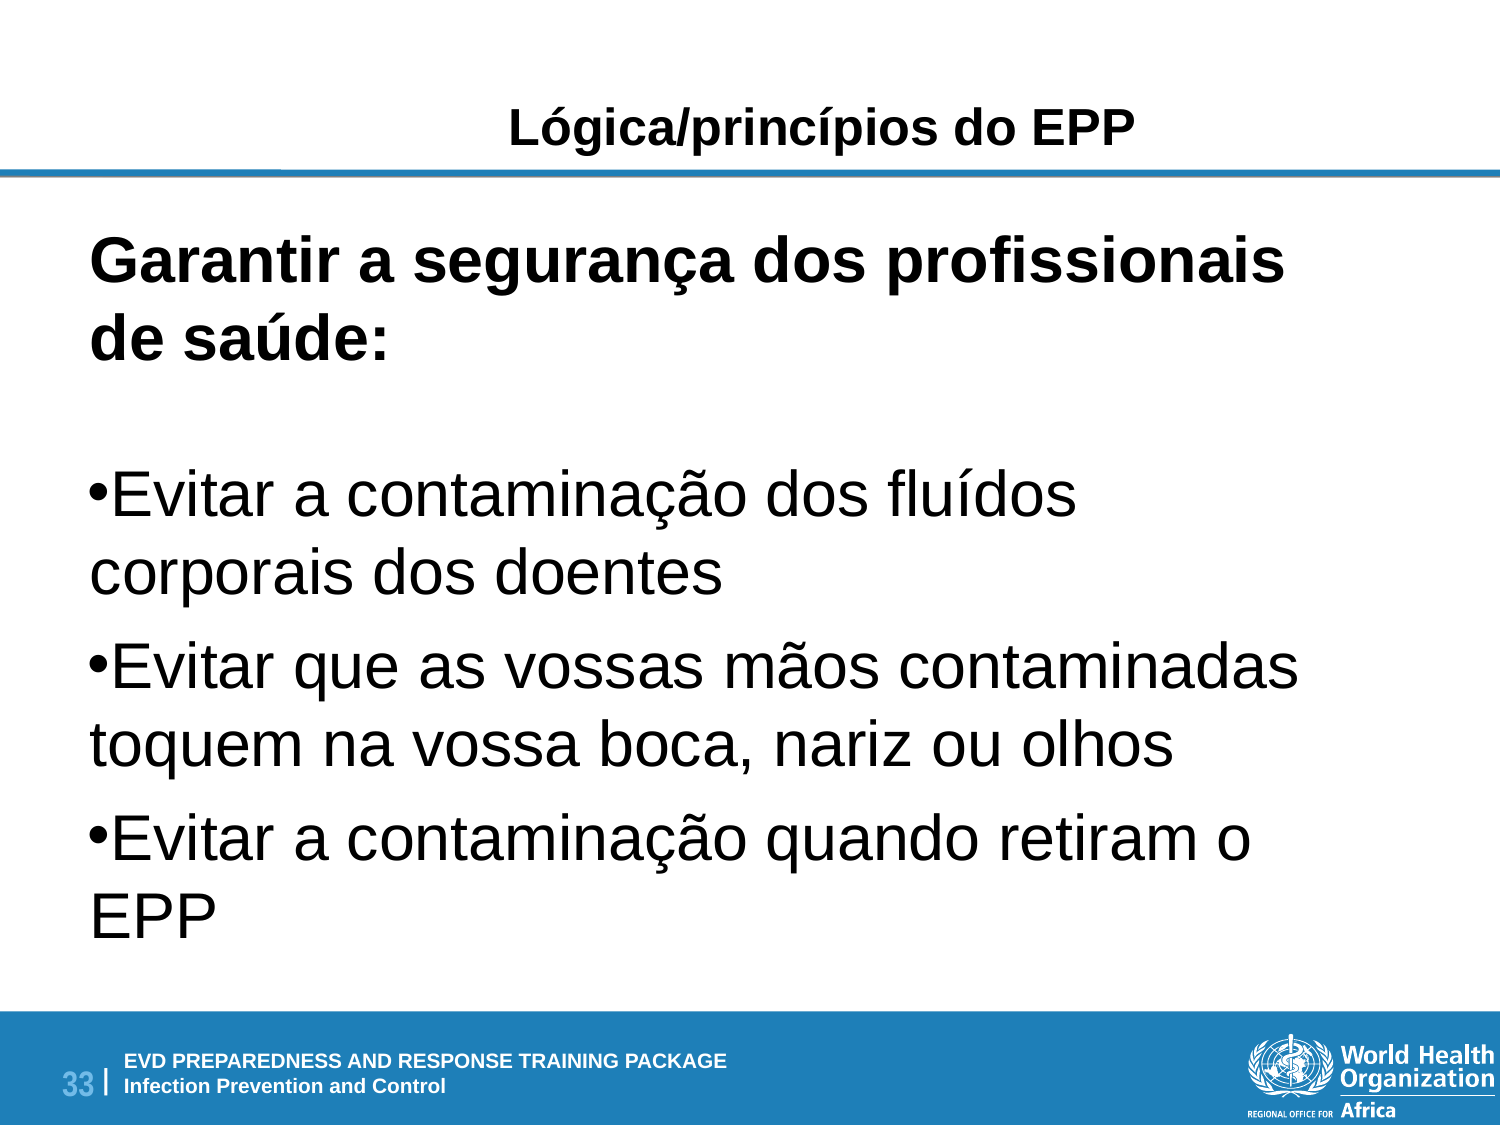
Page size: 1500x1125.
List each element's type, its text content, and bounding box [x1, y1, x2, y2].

title Lógica/princípios do EPP [131, 0, 1369, 197]
text_box Garantir a segurança dos profissionais de saúde: Evitar a contaminação dos fluídos corporais dos doentes Evitar que as vossas mãos contaminadas toquem na vossa boca, nariz ou olhos Evitar a contaminação quando retiram o EPP [87, 216, 1353, 952]
